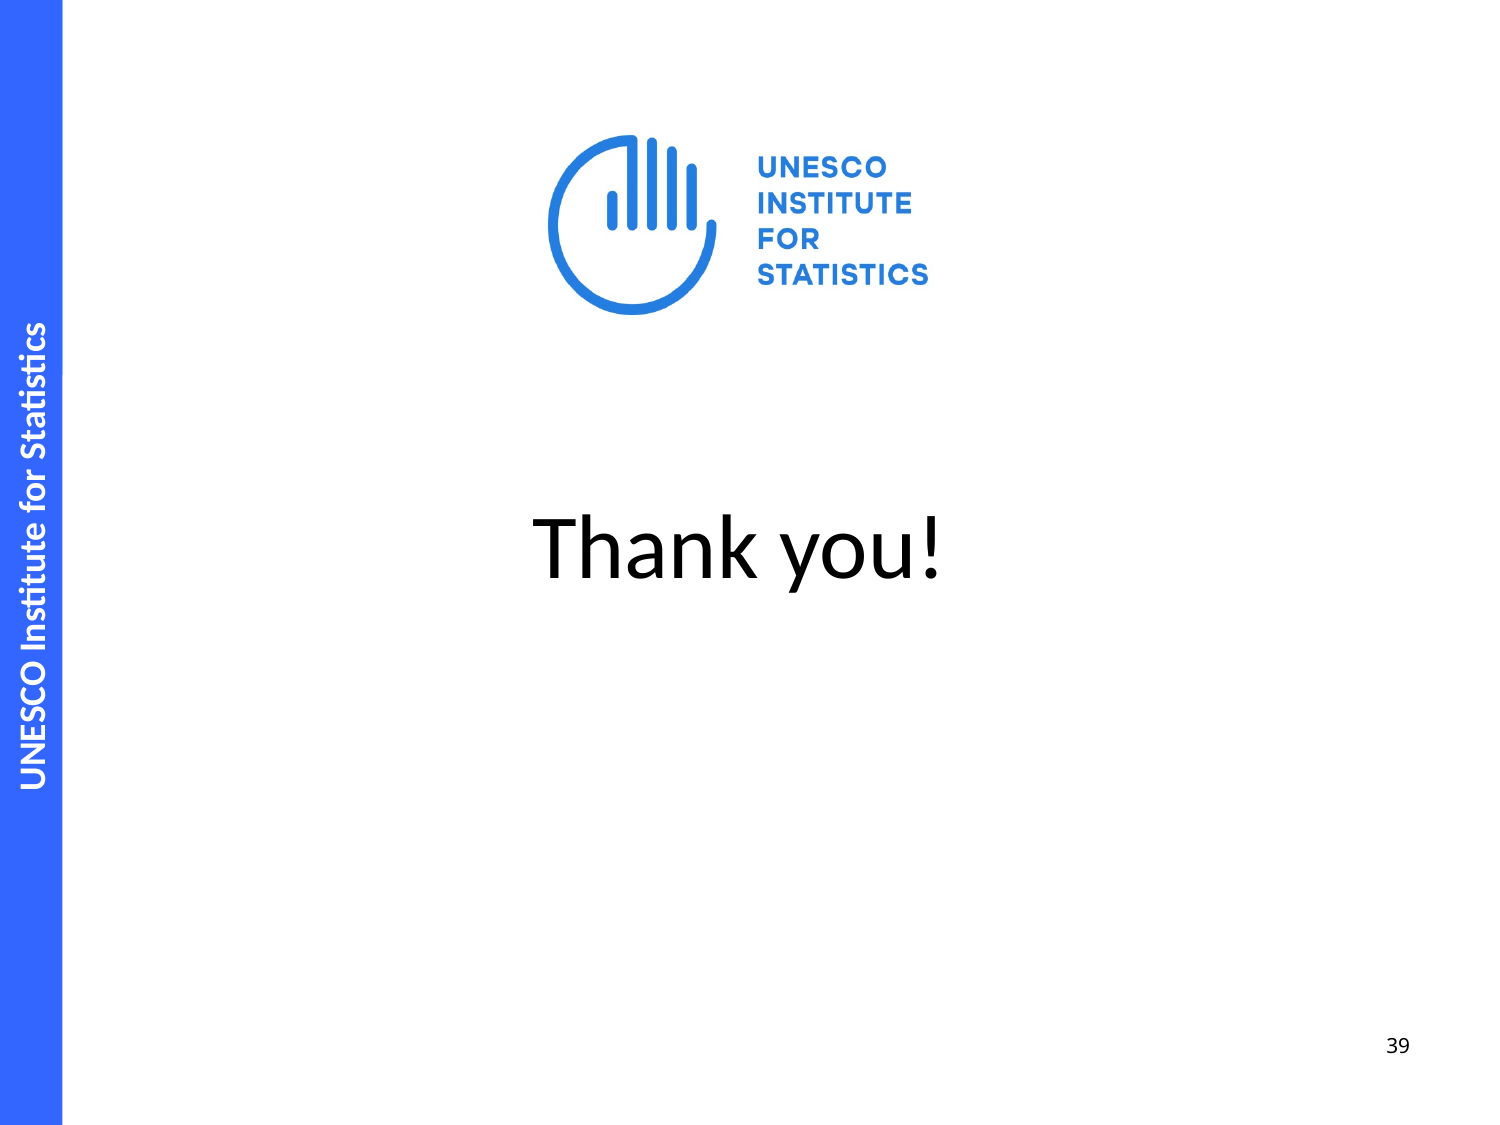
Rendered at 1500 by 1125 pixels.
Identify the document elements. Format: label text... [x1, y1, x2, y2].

slide_number 39 [1074, 1025, 1425, 1100]
picture [462, 62, 1013, 388]
list Thank you! [75, 479, 1425, 787]
